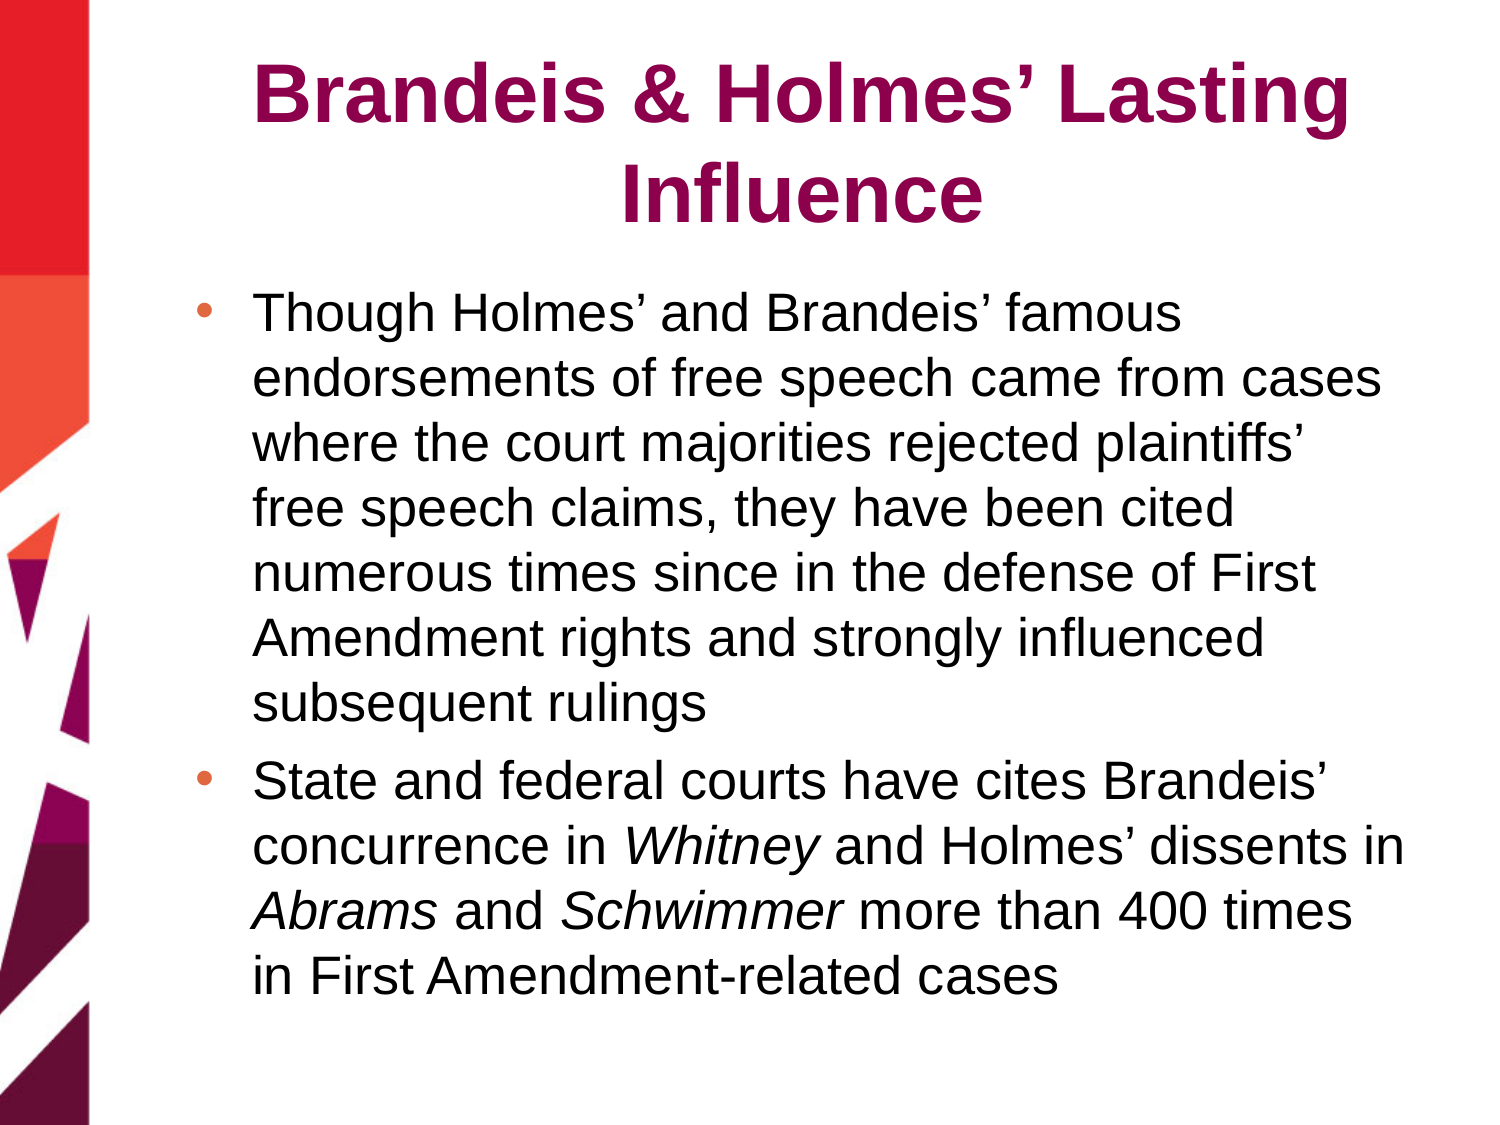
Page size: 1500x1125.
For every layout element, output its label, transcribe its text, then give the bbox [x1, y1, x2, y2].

picture [0, 0, 91, 1125]
title Brandeis & Holmes’ Lasting Influence [180, 45, 1425, 233]
list Though Holmes’ and Brandeis’ famous endorsements of free speech came from cases where the court majorities rejected plaintiffs’ free speech claims, they have been cited numerous times since in the defense of First Amendment rights and strongly influenced subsequent rulings State and federal courts have cites Brandeis’ concurrence in Whitney and Holmes’ dissents in Abrams and Schwimmer more than 400 times in First Amendment-related cases [180, 262, 1425, 1005]
